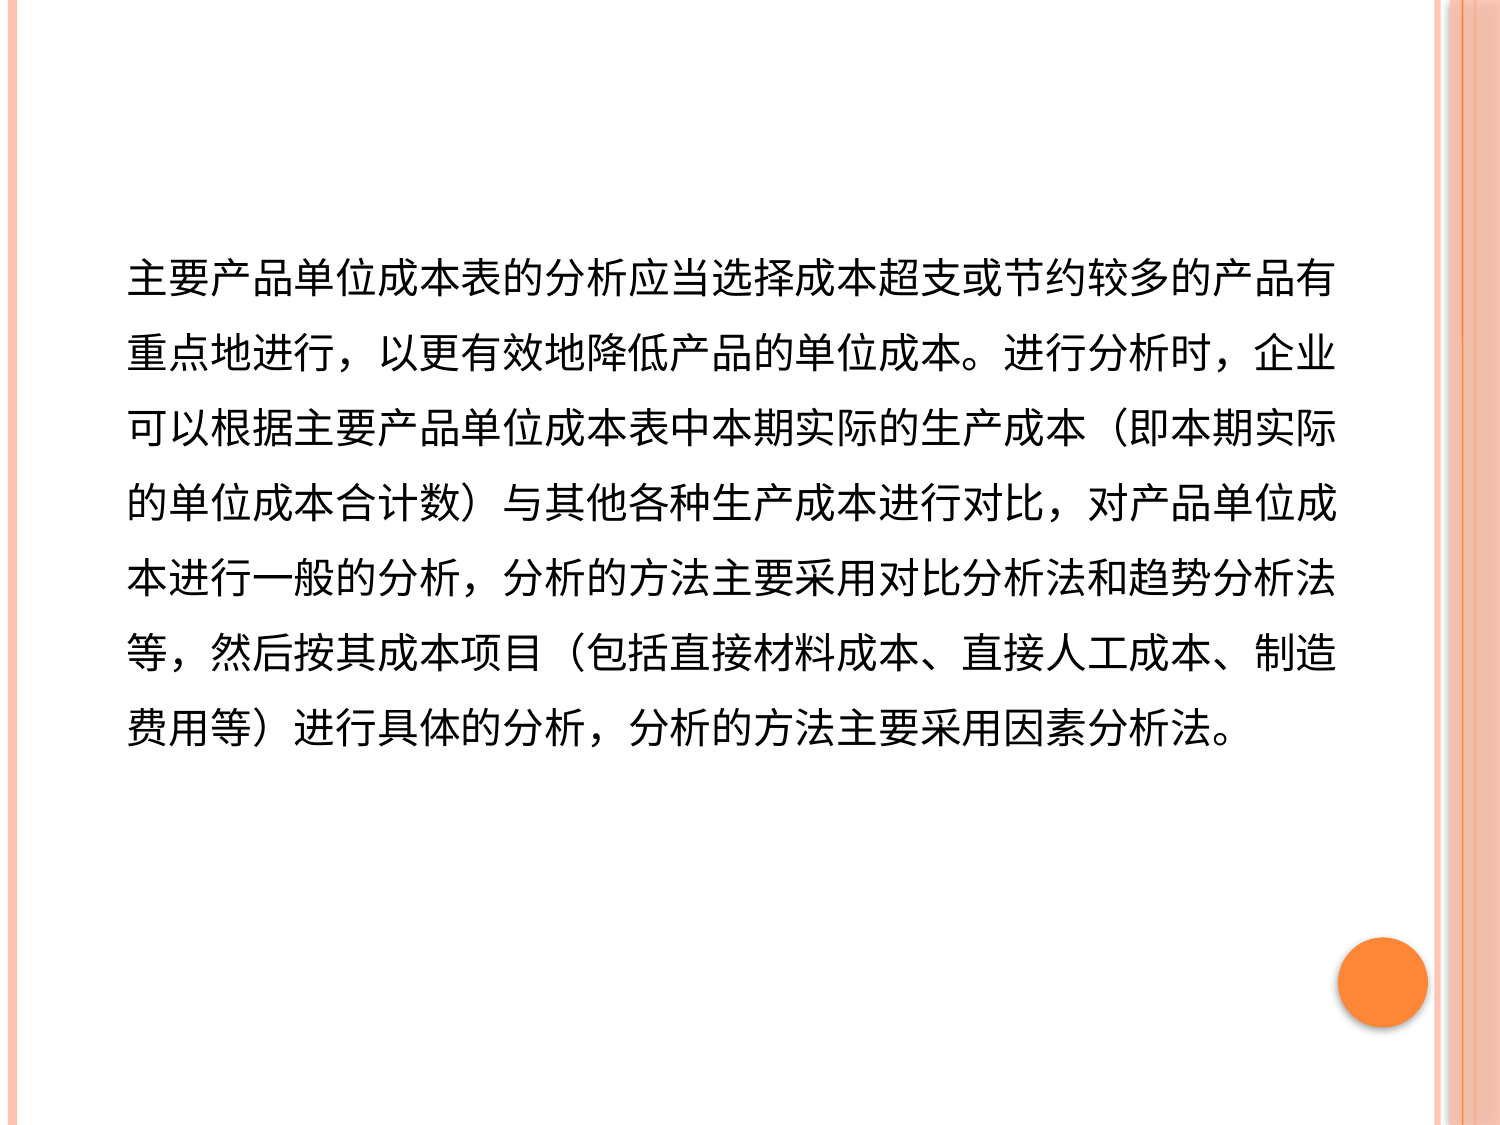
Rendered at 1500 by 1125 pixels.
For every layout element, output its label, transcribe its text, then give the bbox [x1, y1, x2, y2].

text_box 主要产品单位成本表的分析应当选择成本超支或节约较多的产品有重点地进行，以更有效地降低产品的单位成本。进行分析时，企业可以根据主要产品单位成本表中本期实际的生产成本（即本期实际的单位成本合计数）与其他各种生产成本进行对比，对产品单位成本进行一般的分析，分析的方法主要采用对比分析法和趋势分析法等，然后按其成本项目（包括直接材料成本、直接人工成本、制造费用等）进行具体的分析，分析的方法主要采用因素分析法。 [112, 219, 1353, 835]
